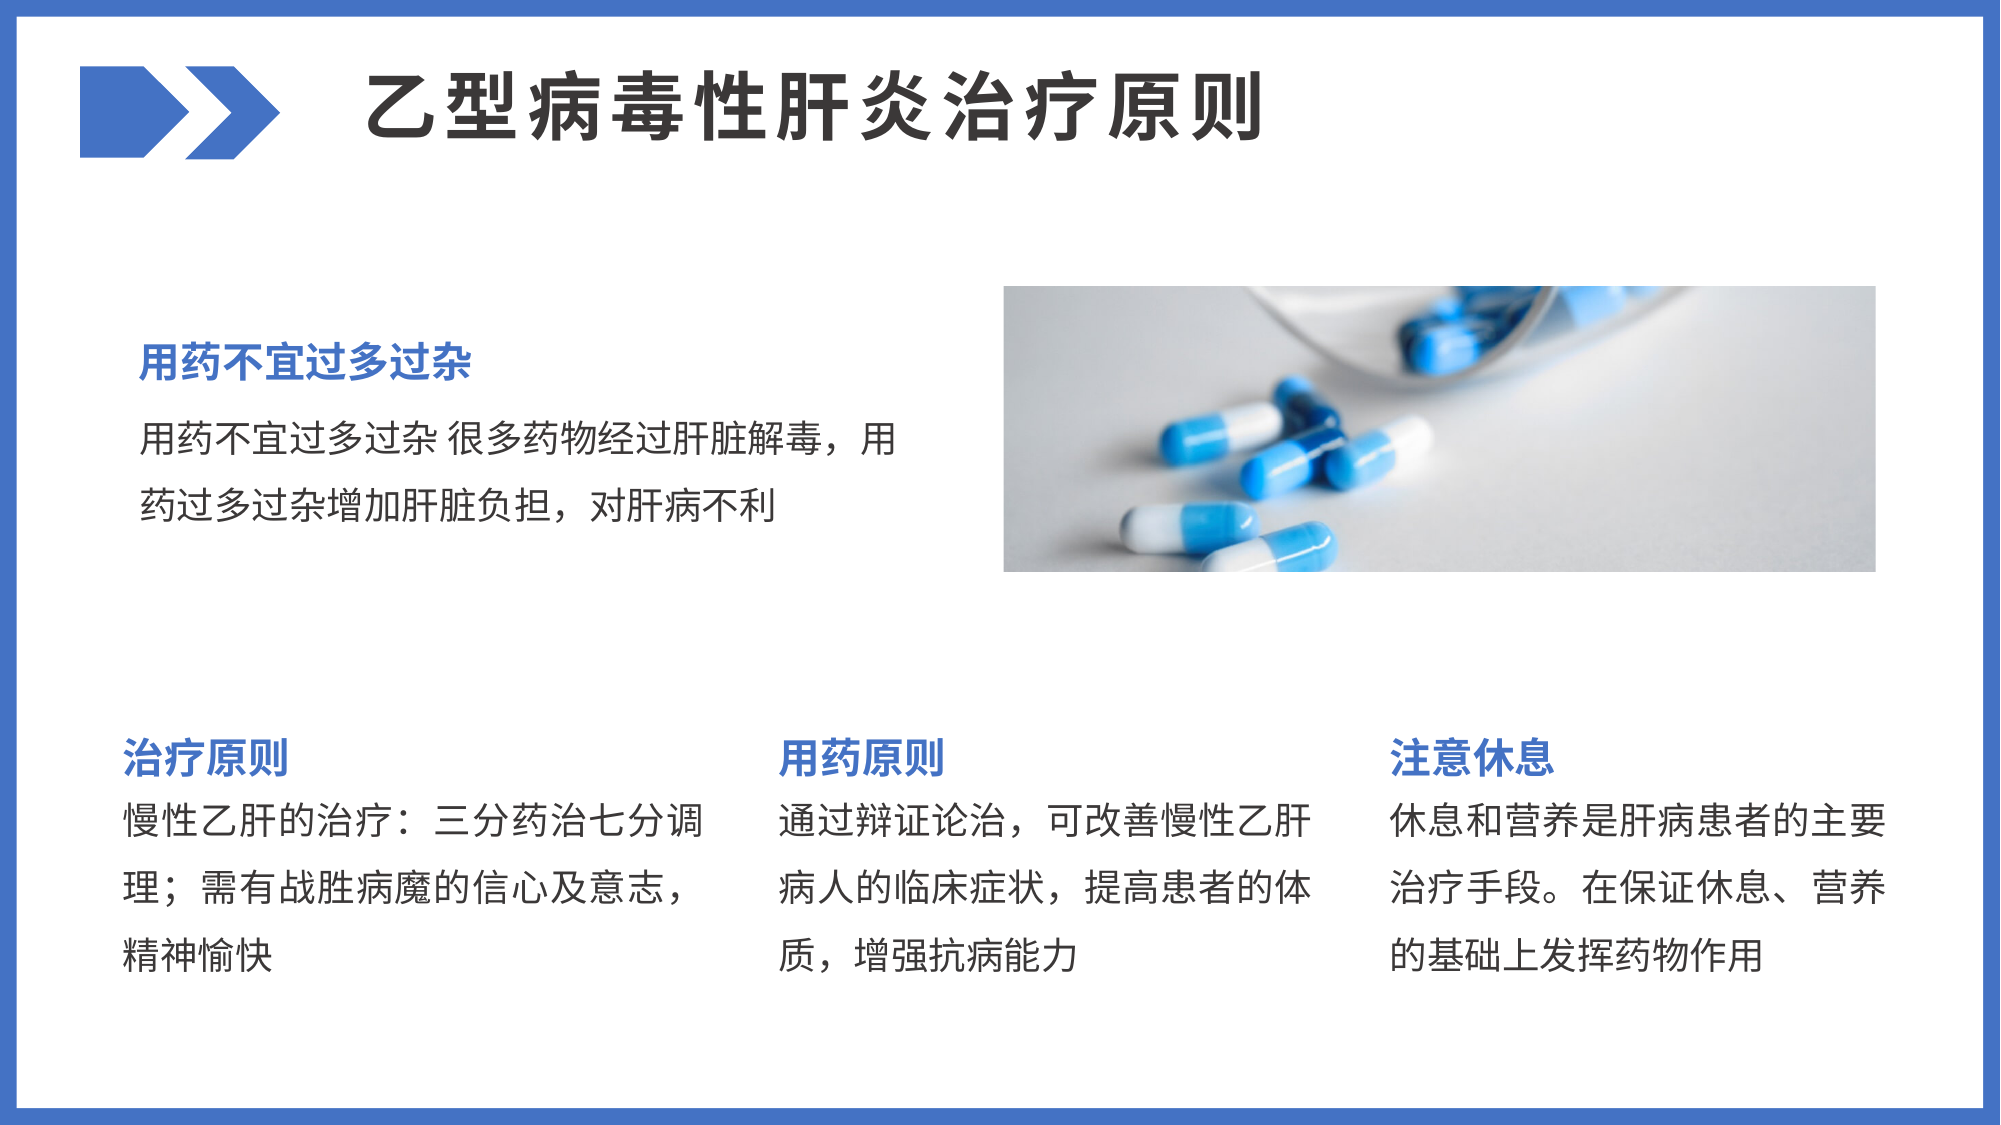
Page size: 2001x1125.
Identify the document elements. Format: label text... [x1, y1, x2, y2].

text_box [1374, 699, 2000, 980]
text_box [124, 310, 944, 530]
text_box 乙型病毒性肝炎治疗原则 [347, 52, 1325, 157]
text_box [108, 699, 764, 980]
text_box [764, 699, 1374, 980]
picture [1003, 286, 1876, 572]
